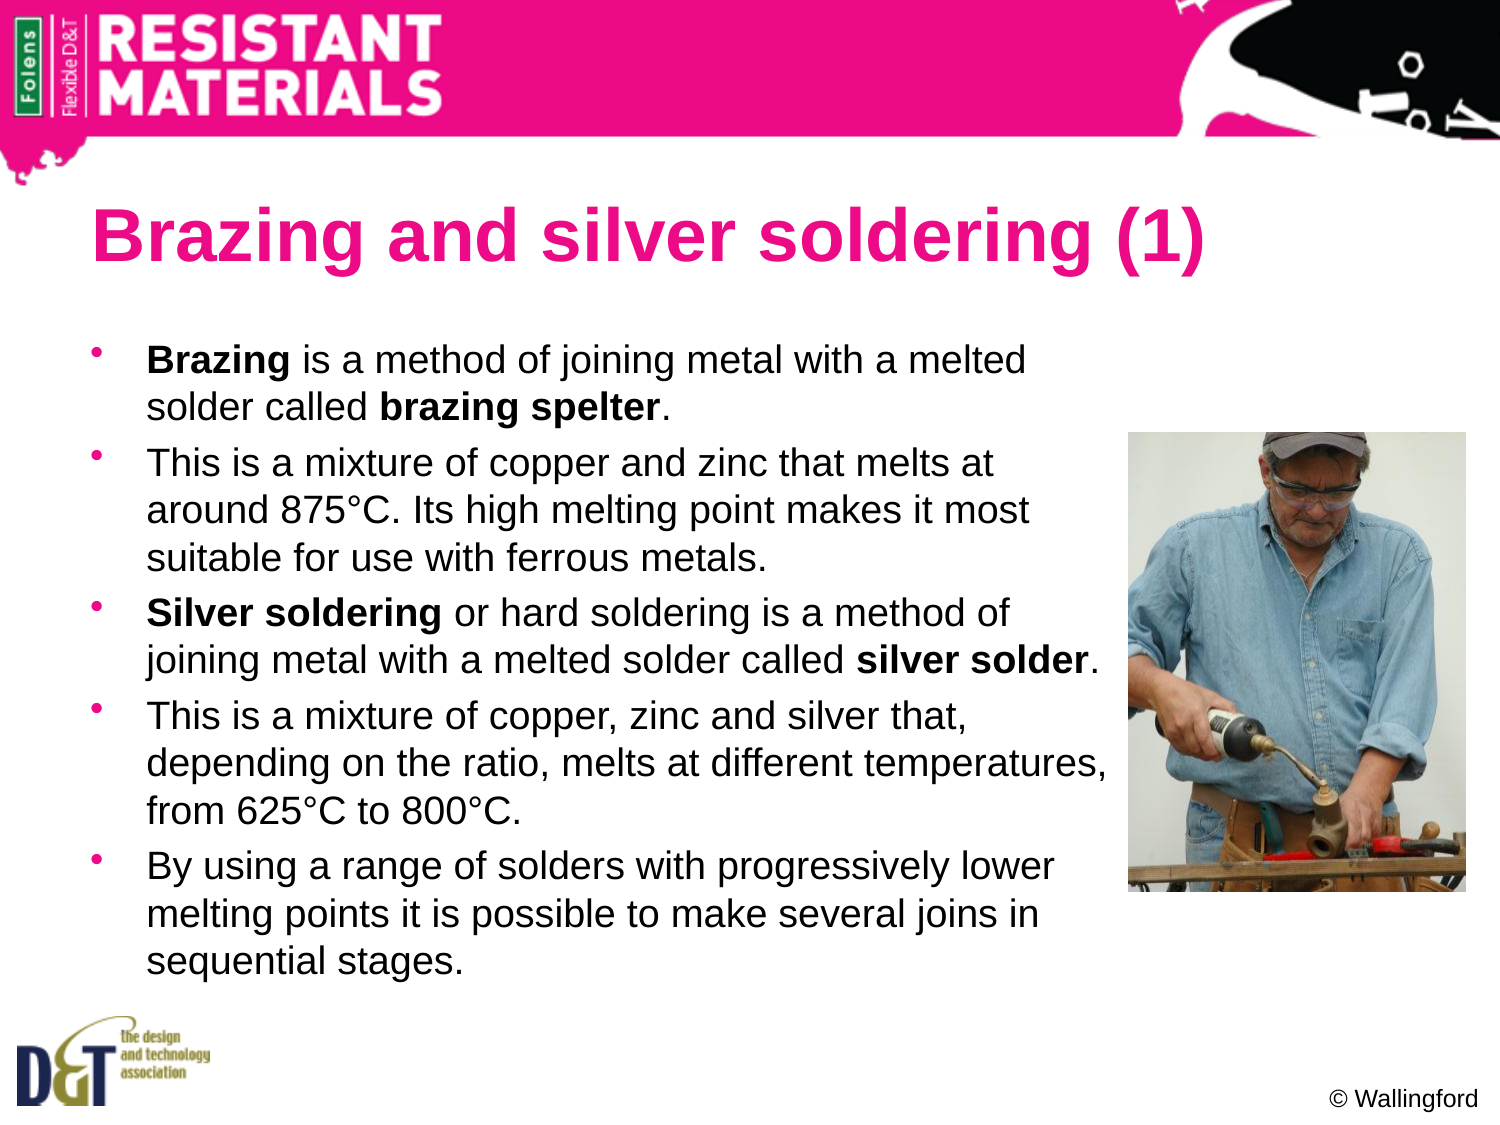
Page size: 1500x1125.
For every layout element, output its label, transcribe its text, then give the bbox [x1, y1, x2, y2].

title Brazing and silver soldering (1) [76, 160, 1427, 301]
list Brazing is a method of joining metal with a melted solder called brazing spelter. This is a mixture of copper and zinc that melts at around 875°C. Its high melting point makes it most suitable for use with ferrous metals. Silver soldering or hard soldering is a method of joining metal with a melted solder called silver solder. This is a mixture of copper, zinc and silver that, depending on the ratio, melts at different temperatures, from 625°C to 800°C. By using a range of solders with progressively lower melting points it is possible to make several joins in sequential stages. [75, 326, 1129, 1005]
picture [0, 0, 1500, 1125]
text_box © Wallingford [1257, 1074, 1495, 1125]
